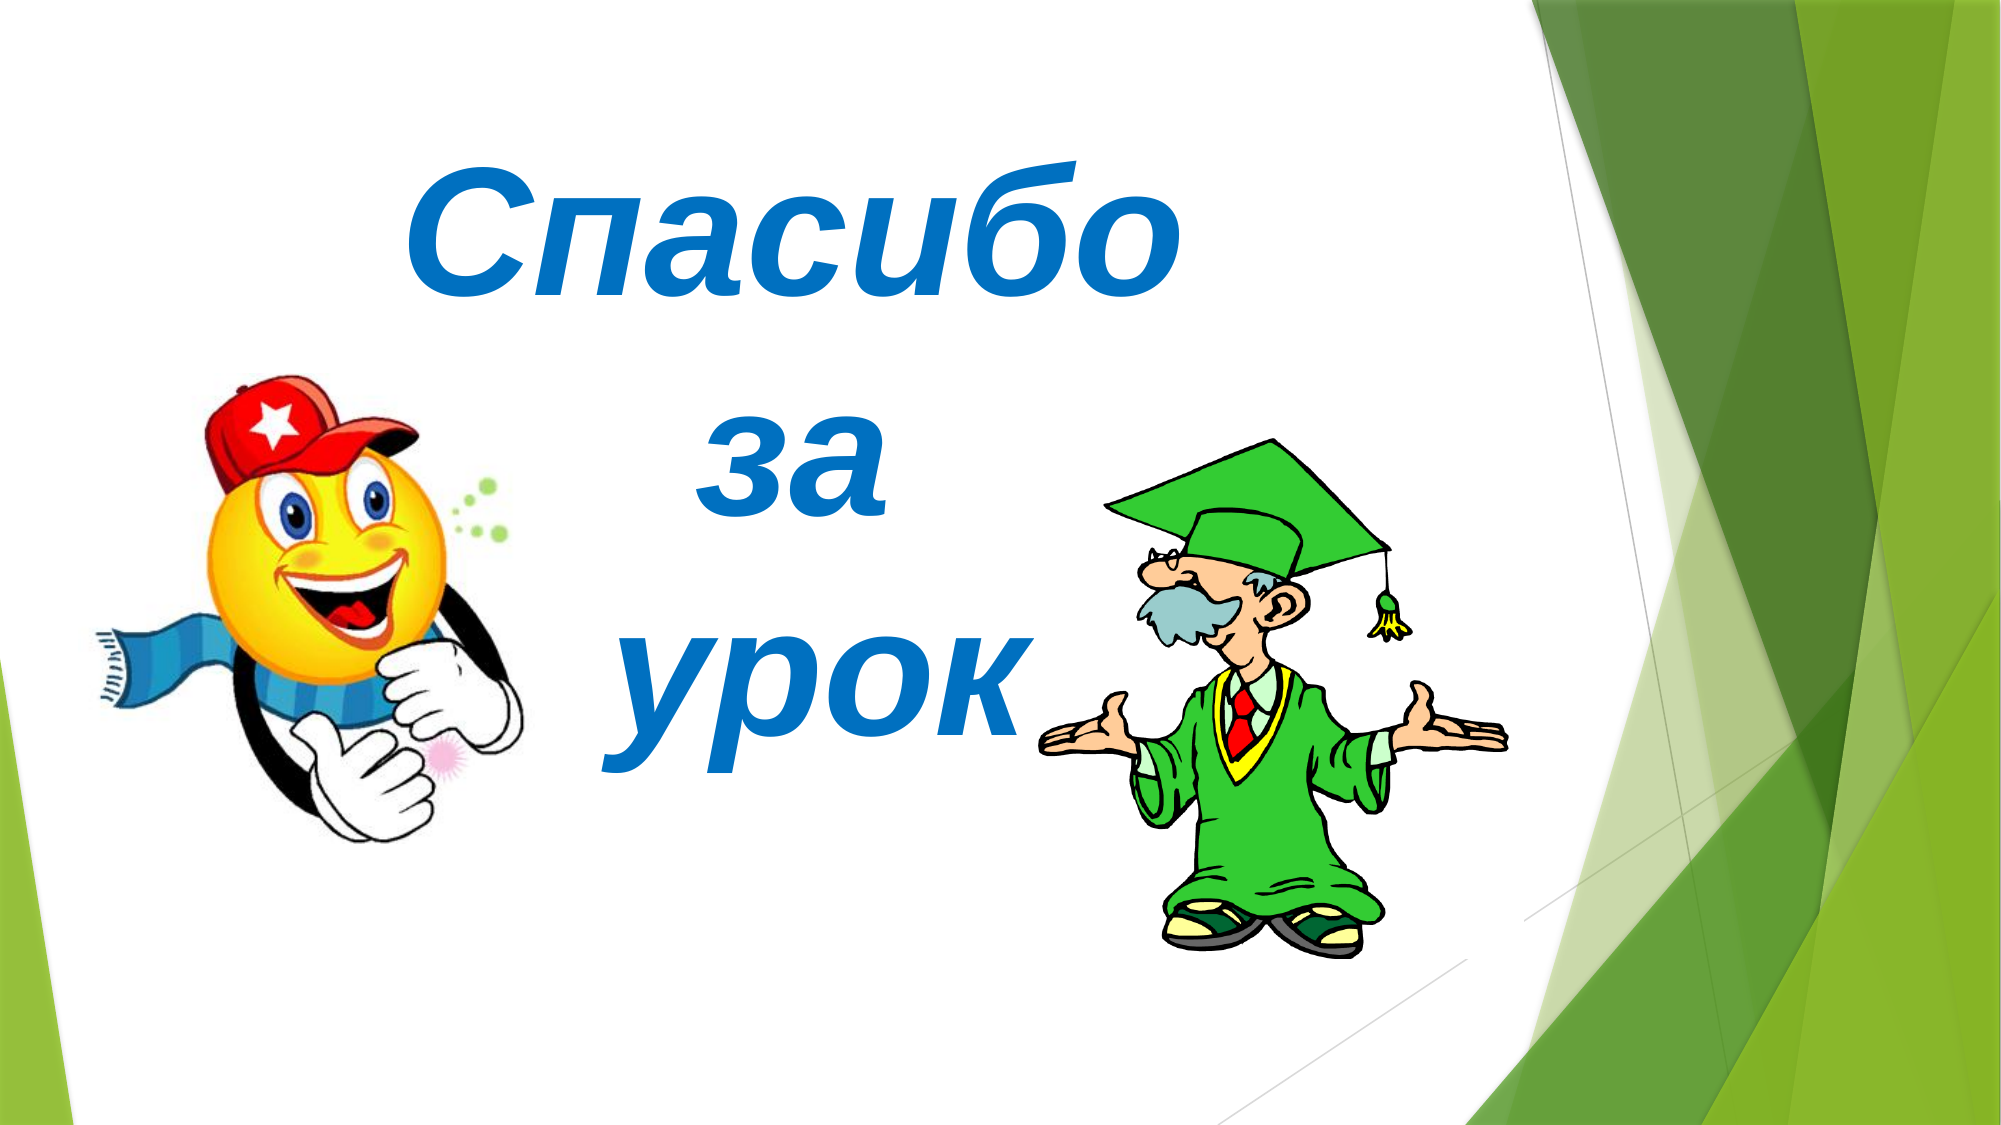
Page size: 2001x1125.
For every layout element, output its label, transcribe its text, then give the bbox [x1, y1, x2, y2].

title Спасибо за урок [113, 105, 1524, 906]
picture [1034, 430, 1525, 959]
picture [78, 373, 543, 845]
